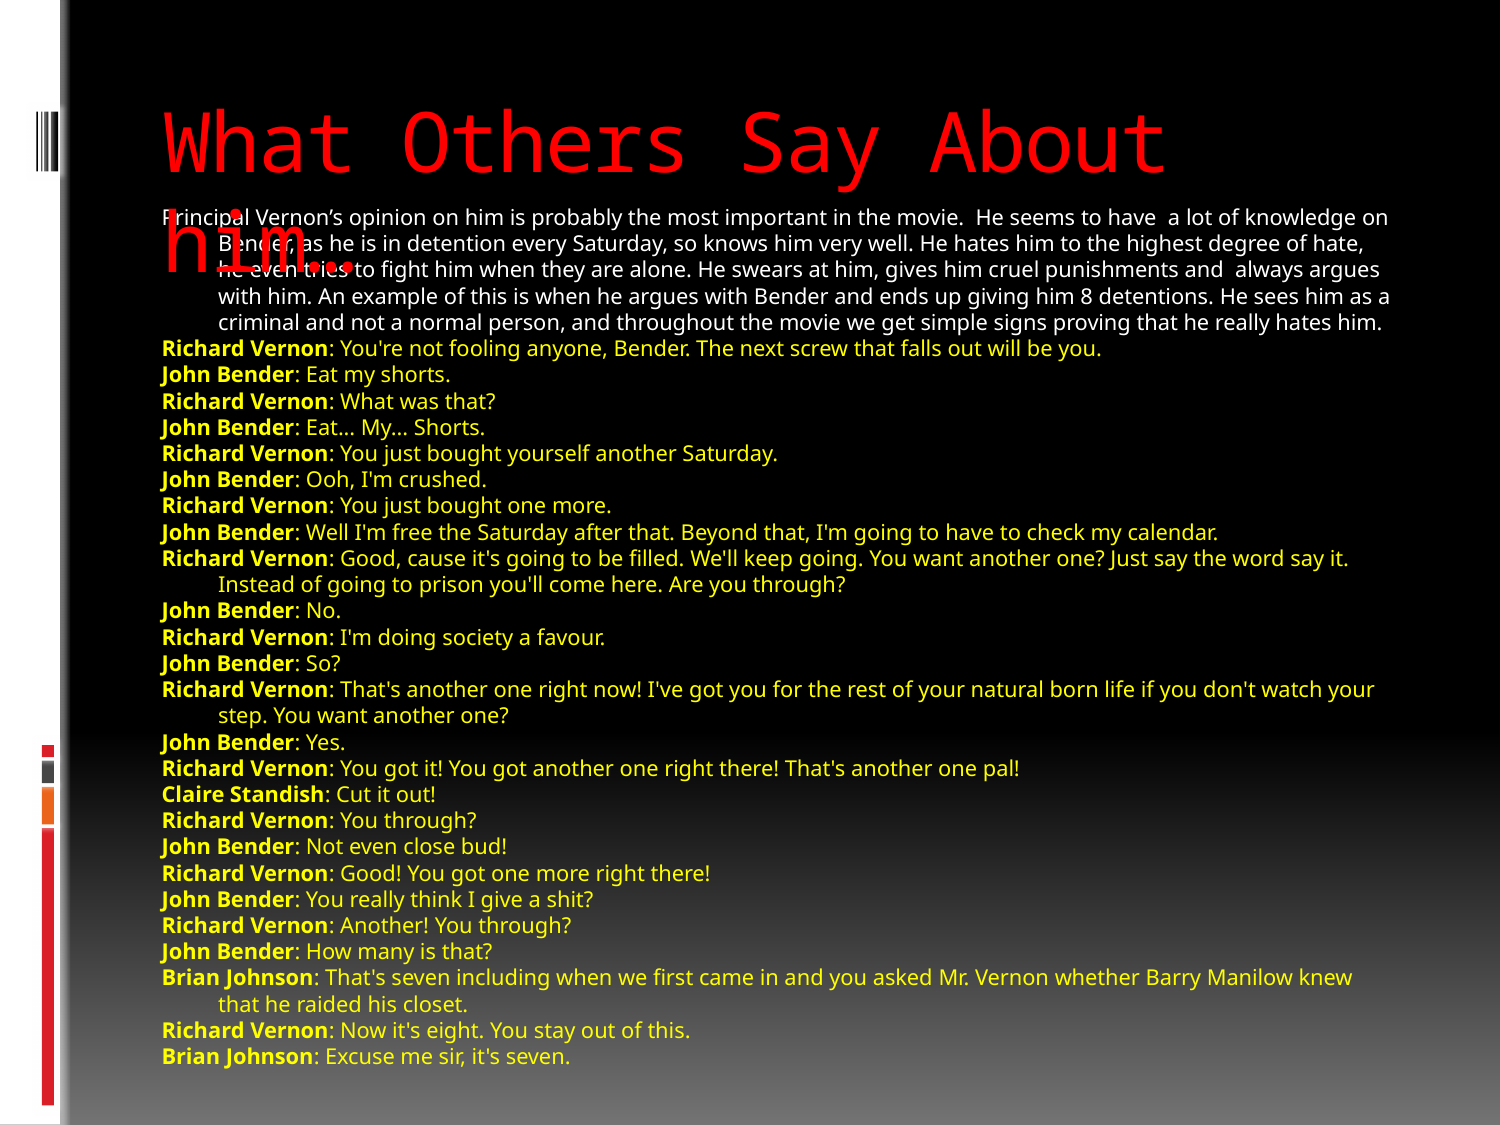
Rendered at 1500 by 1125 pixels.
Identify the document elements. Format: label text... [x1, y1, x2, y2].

text_box What Others Say About him… [147, 81, 1423, 232]
list Principal Vernon’s opinion on him is probably the most important in the movie. He seems to have a lot of knowledge on Bender, as he is in detention every Saturday, so knows him very well. He hates him to the highest degree of hate, he even tries to fight him when they are alone. He swears at him, gives him cruel punishments and always argues with him. An example of this is when he argues with Bender and ends up giving him 8 detentions. He sees him as a criminal and not a normal person, and throughout the movie we get simple signs proving that he really hates him. Richard Vernon: You're not fooling anyone, Bender. The next screw that falls out will be you. John Bender: Eat my shorts. Richard Vernon: What was that? John Bender: Eat... My... Shorts. Richard Vernon: You just bought yourself another Saturday. John Bender: Ooh, I'm crushed. Richard Vernon: You just bought one more. John Bender: Well I'm free the Saturday after that. Beyond that, I'm going to have to check my calendar. Richard Vernon: Good, cause it's going to be filled. We'll keep going. You want another one? Just say the word say it. Instead of going to prison you'll come here. Are you through? John Bender: No. Richard Vernon: I'm doing society a favour. John Bender: So? Richard Vernon: That's another one right now! I've got you for the rest of your natural born life if you don't watch your step. You want another one? John Bender: Yes. Richard Vernon: You got it! You got another one right there! That's another one pal! Claire Standish: Cut it out! Richard Vernon: You through? John Bender: Not even close bud! Richard Vernon: Good! You got one more right there! John Bender: You really think I give a shit? Richard Vernon: Another! You through? John Bender: How many is that? Brian Johnson: That's seven including when we first came in and you asked Mr. Vernon whether Barry Manilow knew that he raided his closet. Richard Vernon: Now it's eight. You stay out of this. Brian Johnson: Excuse me sir, it's seven. [135, 196, 1411, 1099]
